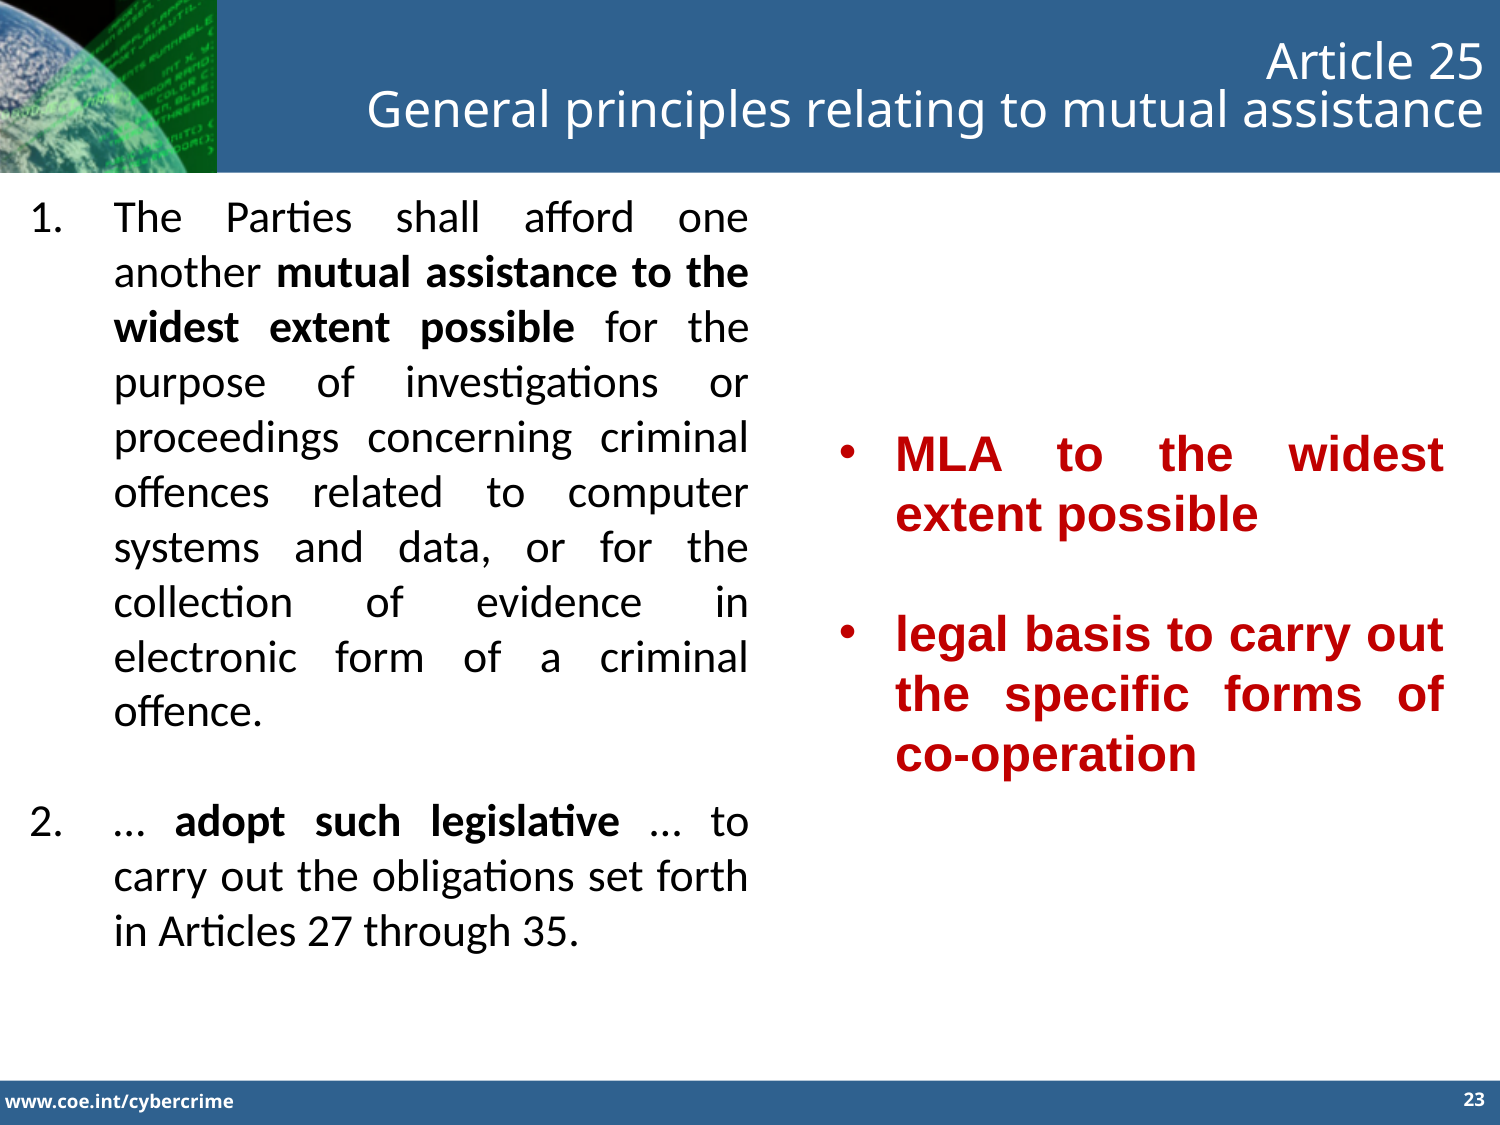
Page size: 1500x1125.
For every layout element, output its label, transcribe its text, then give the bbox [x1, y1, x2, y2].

text_box The Parties shall afford one another mutual assistance to the widest extent possible for the purpose of investigations or proceedings concerning criminal offences related to computer systems and data, or for the collection of evidence in electronic form of a criminal offence. … adopt such legislative … to carry out the obligations set forth in Articles 27 through 35. [14, 178, 765, 1019]
text_box MLA to the widest extent possible legal basis to carry out the specific forms of co-operation [824, 413, 1460, 789]
text_box Article 25 General principles relating to mutual assistance [252, 13, 1500, 166]
picture [0, 1, 217, 173]
slide_number 23 [1149, 1079, 1500, 1125]
